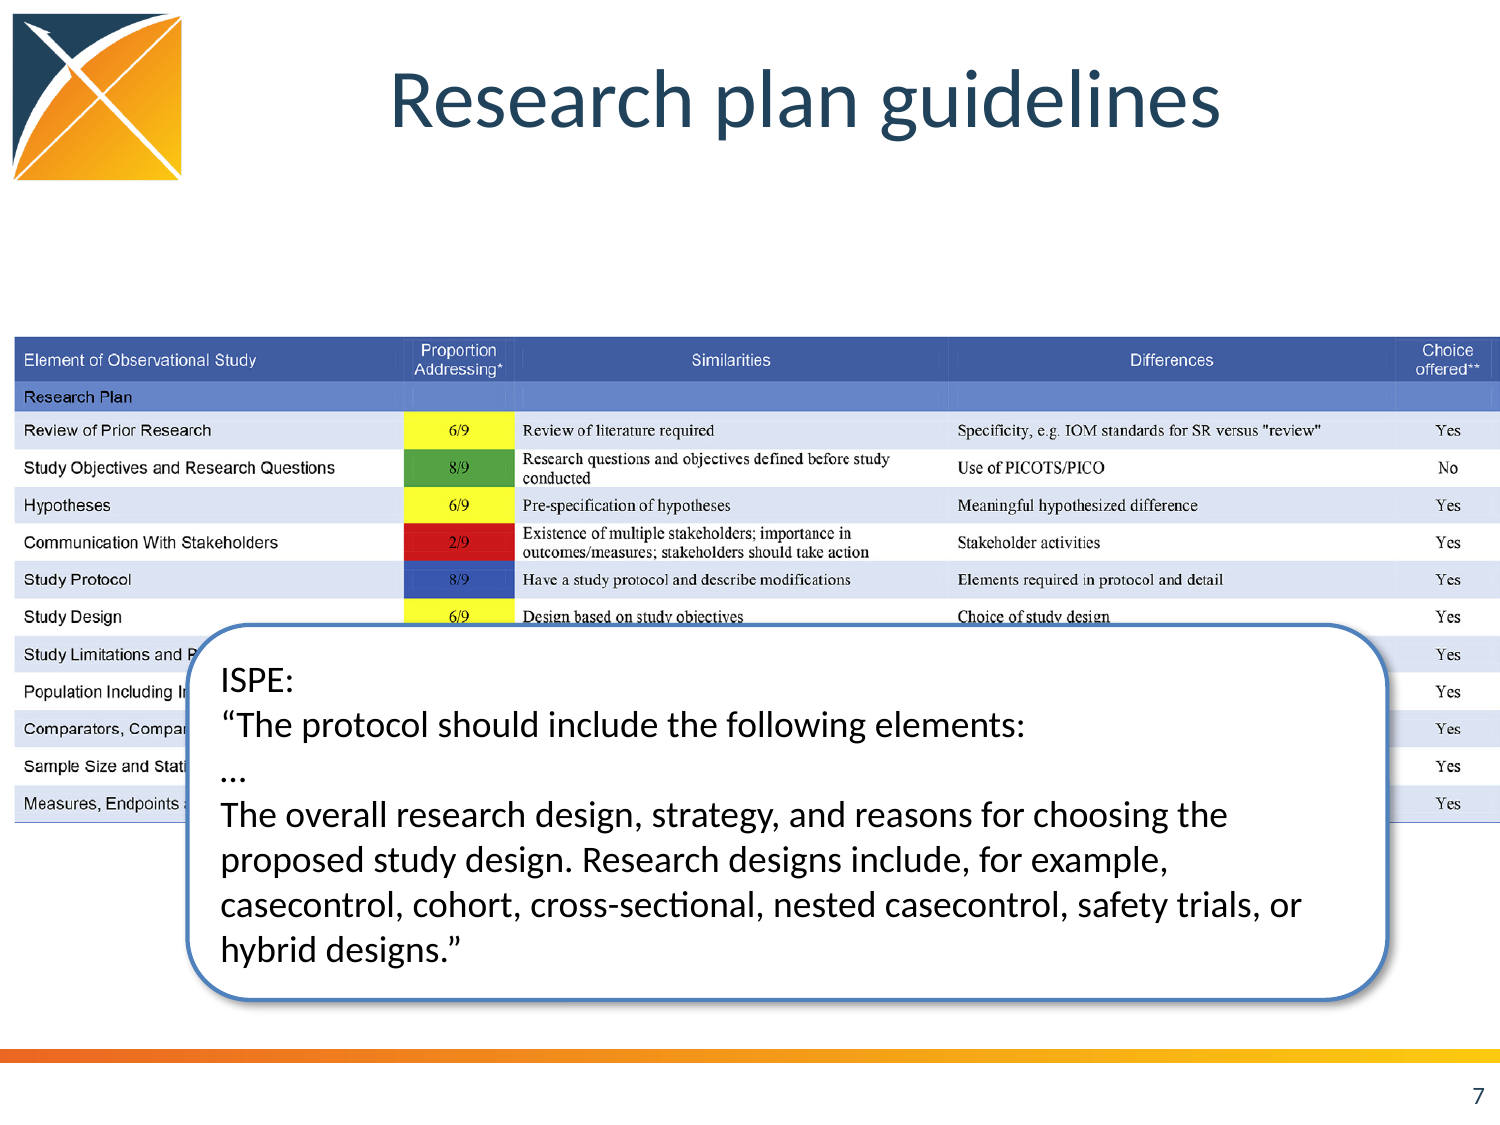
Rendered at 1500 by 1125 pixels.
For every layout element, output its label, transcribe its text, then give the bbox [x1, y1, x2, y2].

text_box ISPE: “The protocol should include the following elements: … The overall research design, strategy, and reasons for choosing the proposed study design. Research designs include, for example, casecontrol, cohort, cross-sectional, nested casecontrol, safety trials, or hybrid designs.” [185, 831, 1390, 1003]
title Research plan guidelines [187, 24, 1425, 163]
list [12, 336, 1500, 824]
slide_number 7 [1149, 1065, 1500, 1125]
picture [0, 0, 206, 200]
